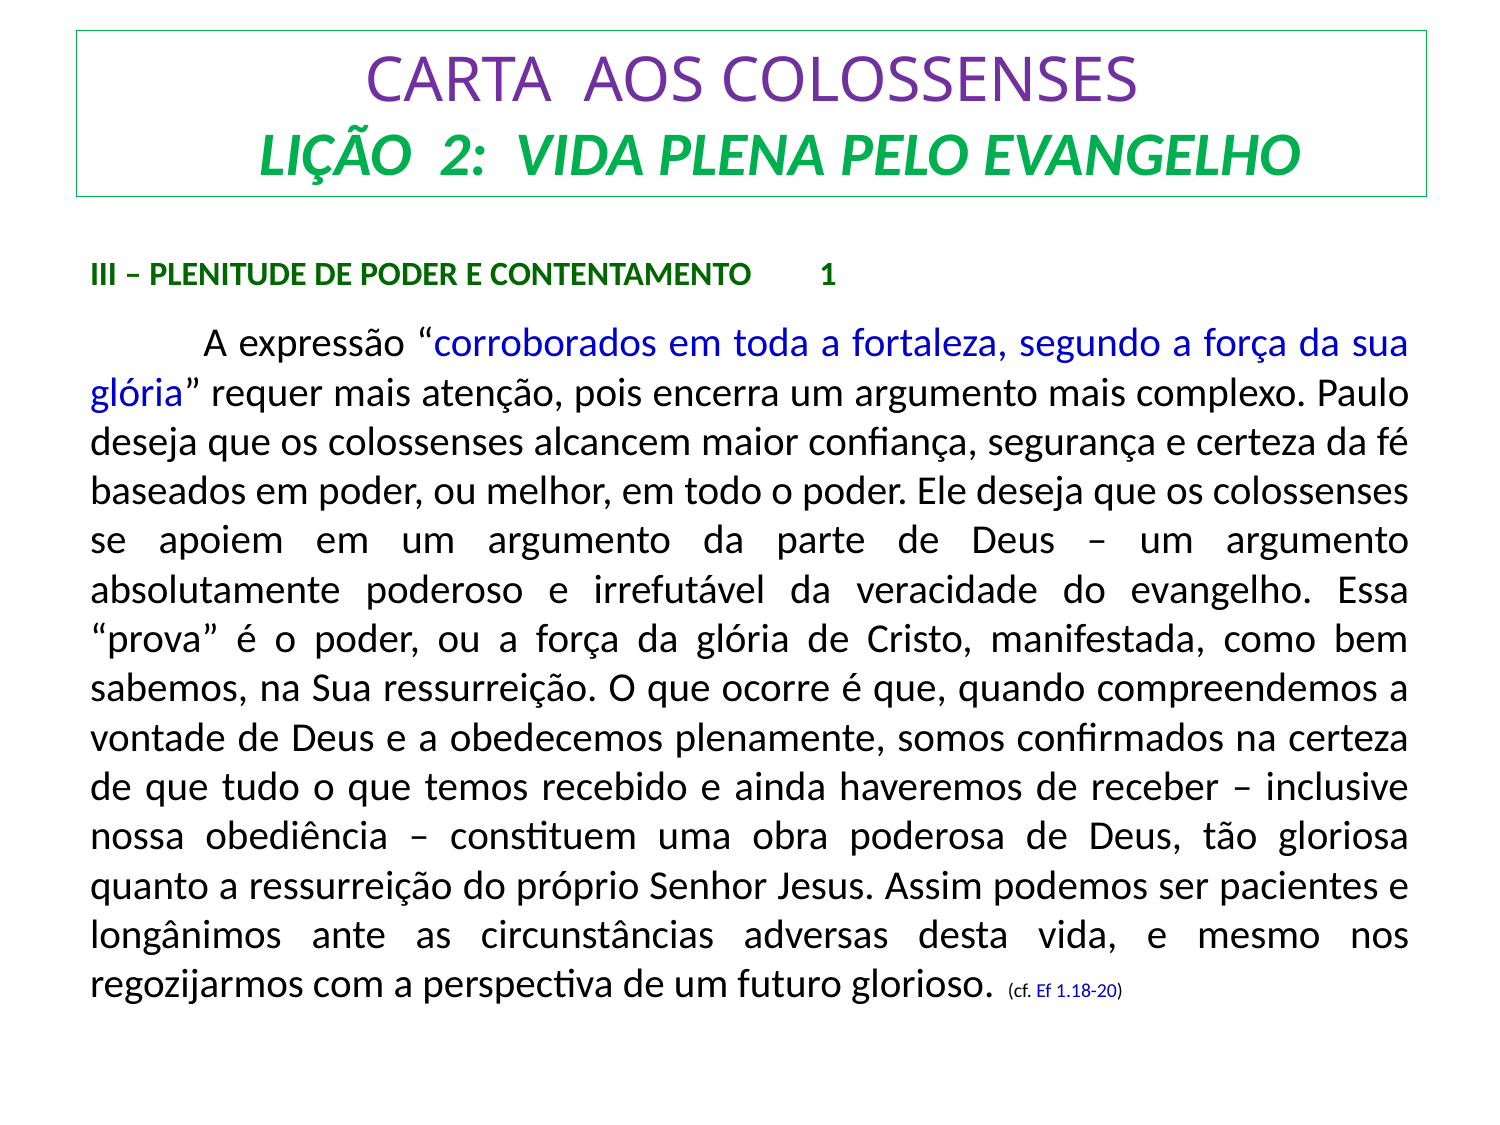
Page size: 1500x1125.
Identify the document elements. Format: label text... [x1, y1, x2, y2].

title CARTA AOS COLOSSENSES LIÇÃO 2: VIDA PLENA PELO EVANGELHO [76, 30, 1427, 197]
list III – PLENITUDE DE PODER E CONTENTAMENTO 1 A expressão “corroborados em toda a fortaleza, segundo a força da sua glória” requer mais atenção, pois encerra um argumento mais complexo. Paulo deseja que os colossenses alcancem maior confiança, segurança e certeza da fé baseados em poder, ou melhor, em todo o poder. Ele deseja que os colossenses se apoiem em um argumento da parte de Deus – um argumento absolutamente poderoso e irrefutável da veracidade do evangelho. Essa “prova” é o poder, ou a força da glória de Cristo, manifestada, como bem sabemos, na Sua ressurreição. O que ocorre é que, quando compreendemos a vontade de Deus e a obedecemos plenamente, somos confirmados na certeza de que tudo o que temos recebido e ainda haveremos de receber – inclusive nossa obediência – constituem uma obra poderosa de Deus, tão gloriosa quanto a ressurreição do próprio Senhor Jesus. Assim podemos ser pacientes e longânimos ante as circunstâncias adversas desta vida, e mesmo nos regozijarmos com a perspectiva de um futuro glorioso. (cf. Ef 1.18-20) [75, 243, 1425, 1047]
